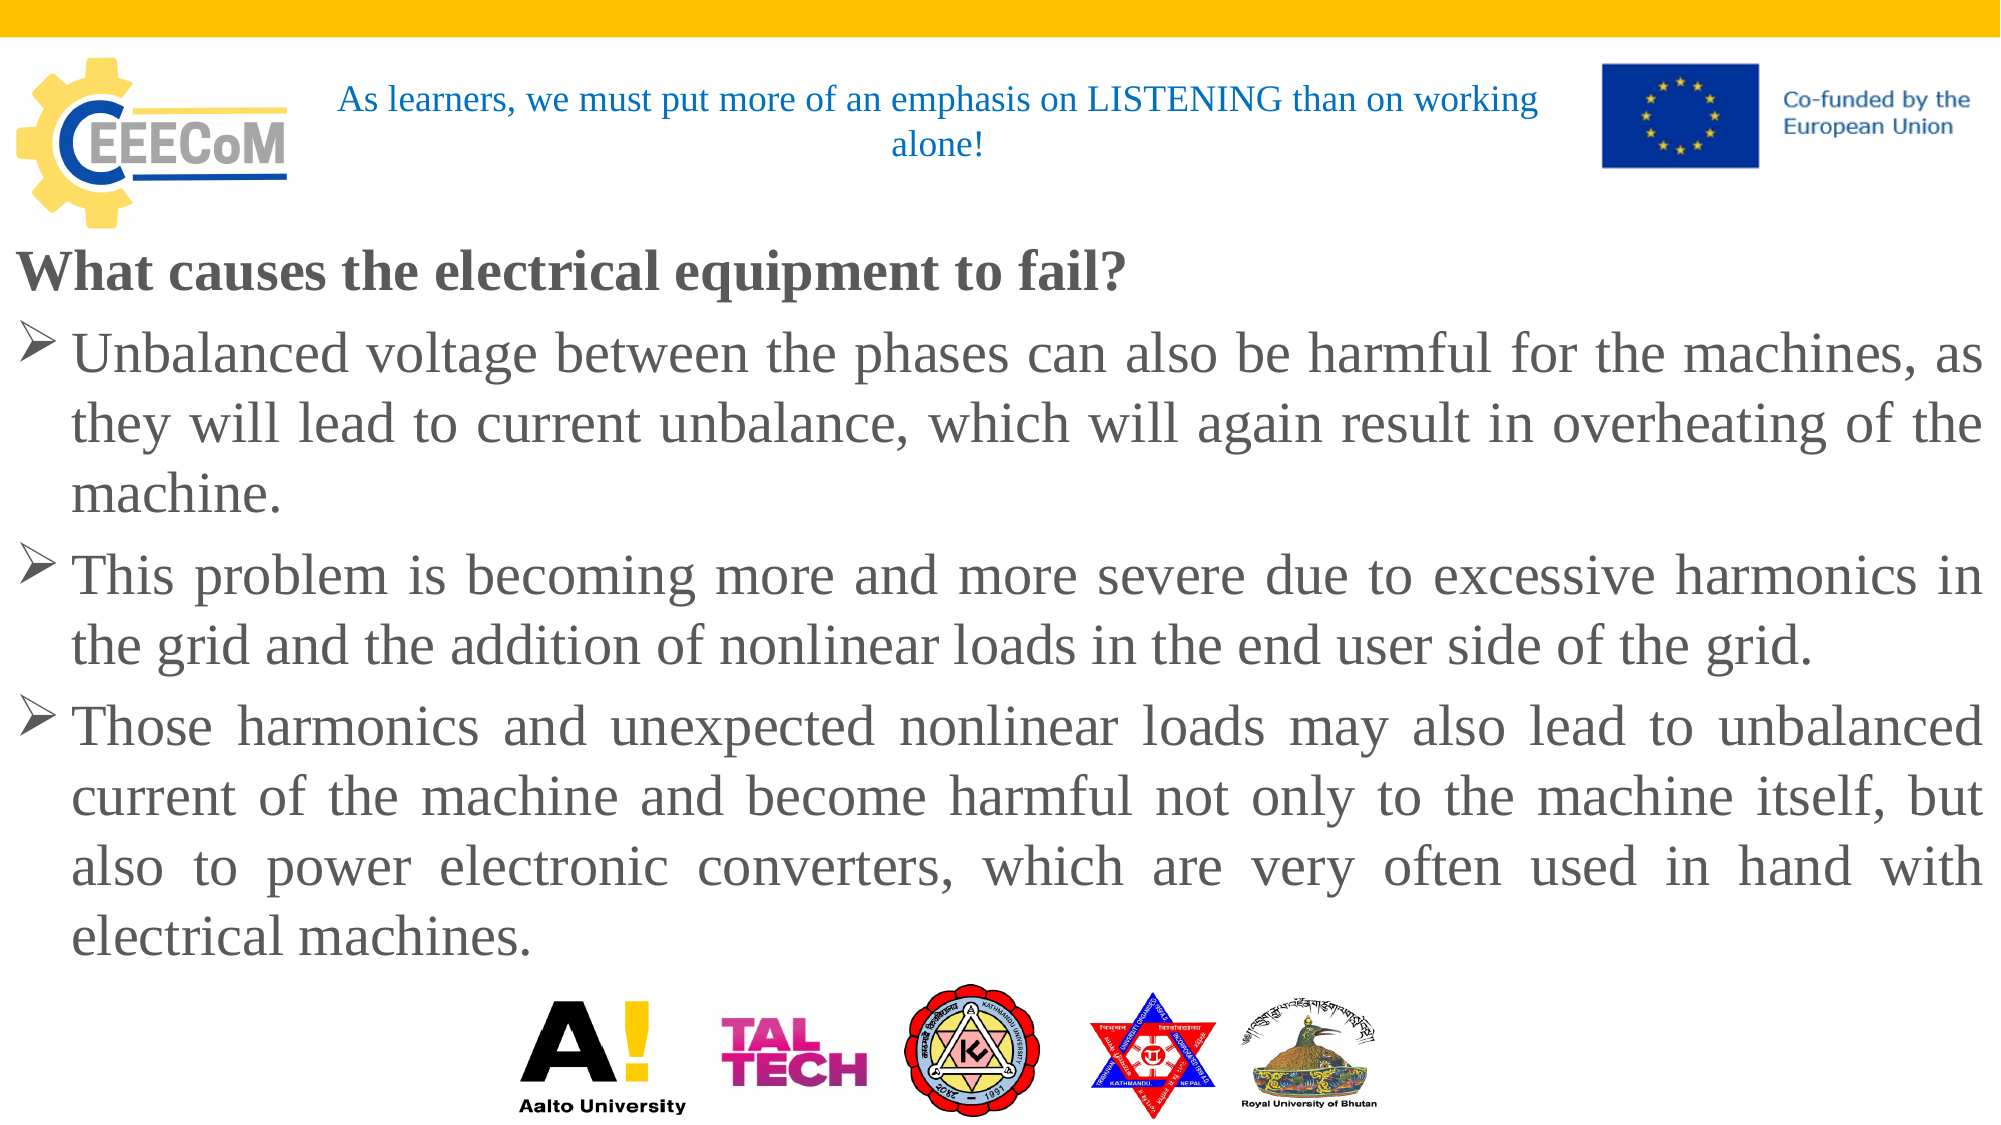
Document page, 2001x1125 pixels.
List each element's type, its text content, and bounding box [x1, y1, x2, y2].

picture [11, 50, 299, 224]
picture [1595, 46, 2000, 181]
list What causes the electrical equipment to fail? Unbalanced voltage between the phases can also be harmful for the machines, as they will lead to current unbalance, which will again result in overheating of the machine. This problem is becoming more and more severe due to excessive harmonics in the grid and the addition of nonlinear loads in the end user side of the grid. Those harmonics and unexpected nonlinear loads may also lead to unbalanced current of the machine and become harmful not only to the machine itself, but also to power electronic converters, which are very often used in hand with electrical machines. [0, 224, 2000, 975]
title As learners, we must put more of an emphasis on LISTENING than on working alone! [312, 37, 1565, 201]
picture [512, 984, 1382, 1125]
